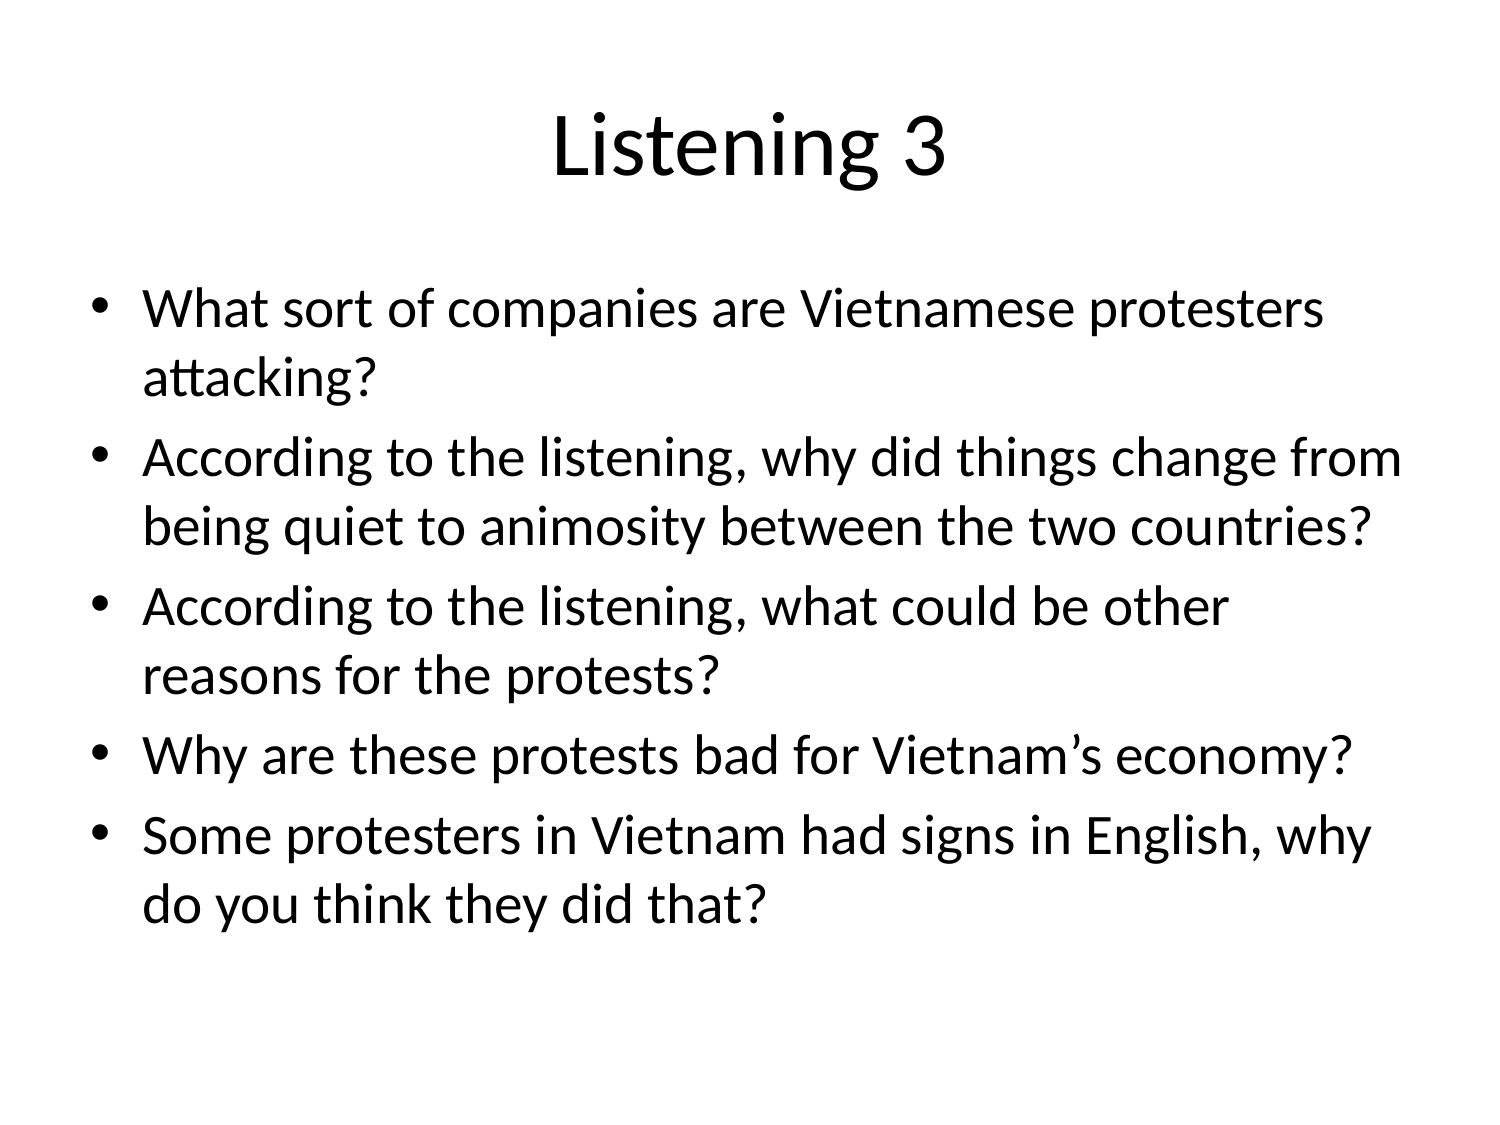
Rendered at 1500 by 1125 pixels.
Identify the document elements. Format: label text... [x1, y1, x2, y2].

list What sort of companies are Vietnamese protesters attacking? According to the listening, why did things change from being quiet to animosity between the two countries? According to the listening, what could be other reasons for the protests? Why are these protests bad for Vietnam’s economy? Some protesters in Vietnam had signs in English, why do you think they did that? [75, 262, 1425, 1005]
title Listening 3 [75, 45, 1425, 233]
